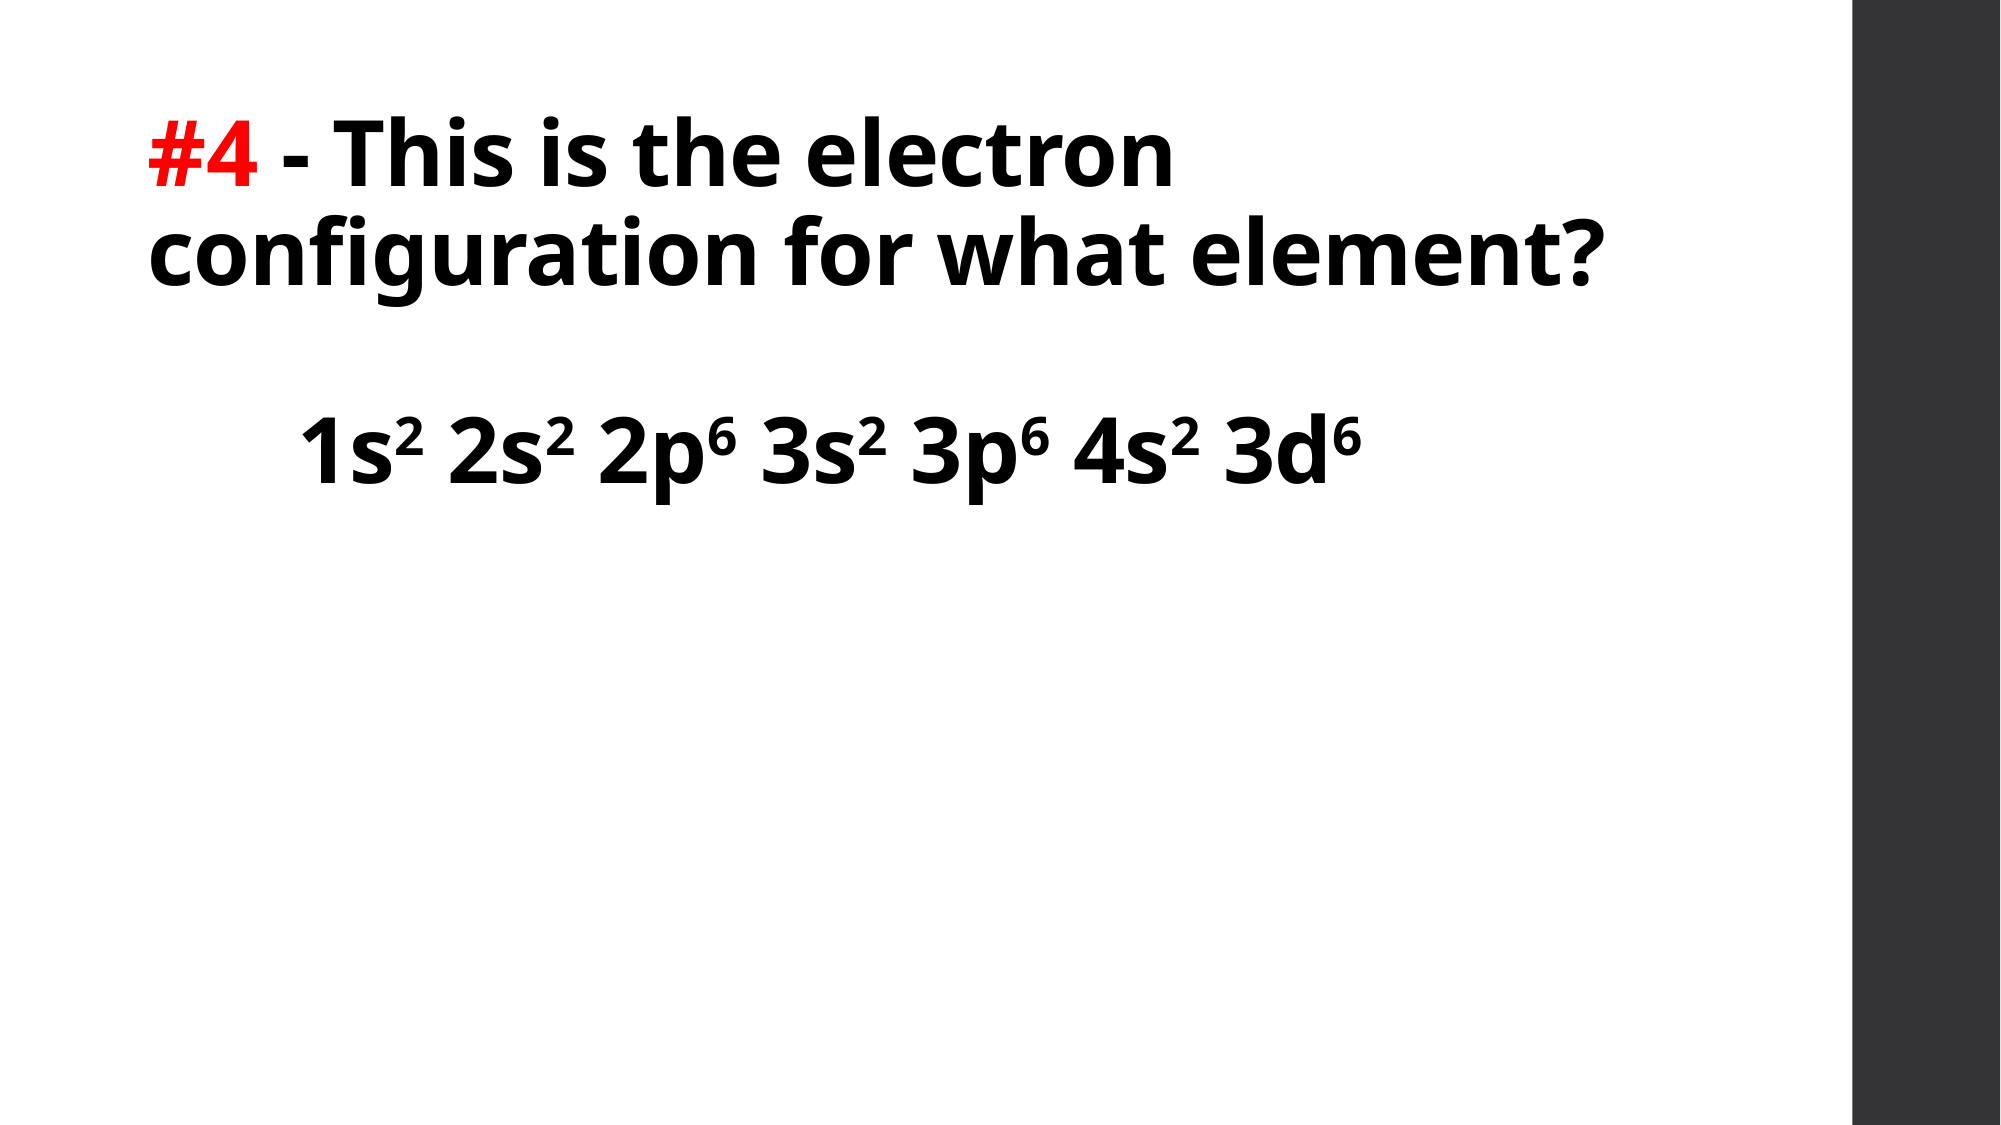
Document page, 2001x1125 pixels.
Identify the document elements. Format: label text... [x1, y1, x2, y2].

title #4 - This is the electron configuration for what element? 1s2 2s2 2p6 3s2 3p6 4s2 3d6 [132, 99, 1638, 288]
